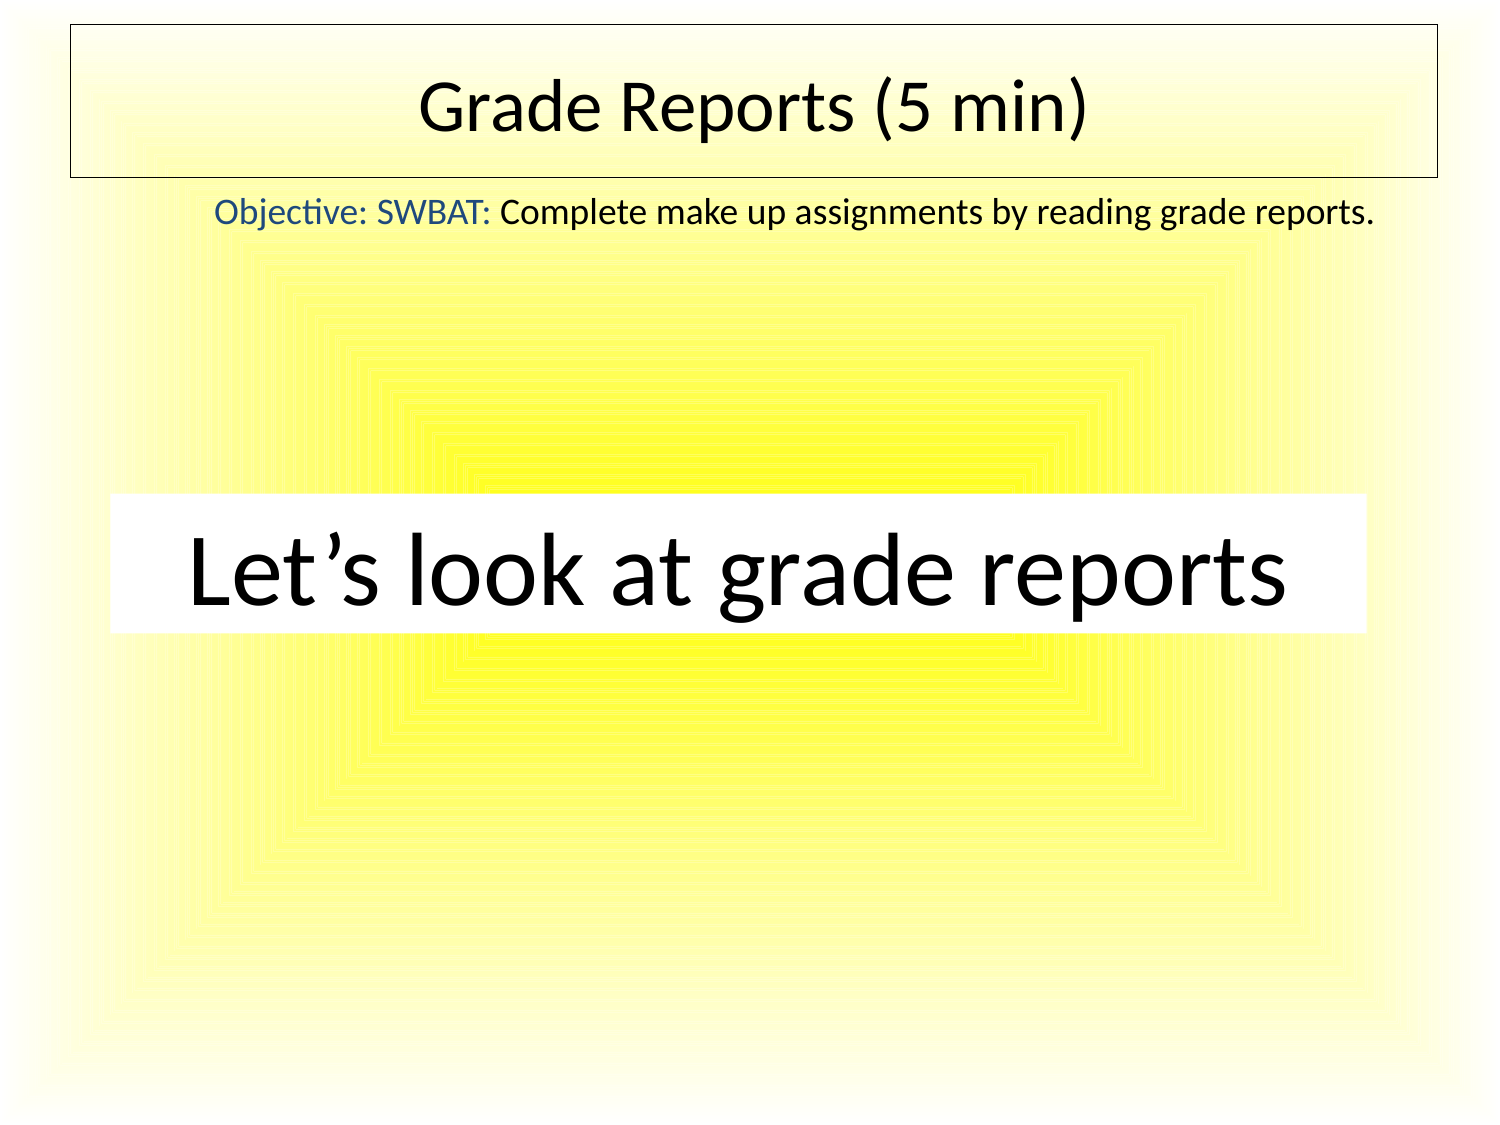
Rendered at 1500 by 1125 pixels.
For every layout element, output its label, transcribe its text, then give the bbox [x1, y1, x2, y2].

text_box Objective: SWBAT: Complete make up assignments by reading grade reports. [95, 179, 1438, 330]
text_box Let’s look at grade reports [110, 493, 1367, 634]
title Grade Reports (5 min) [70, 24, 1438, 178]
